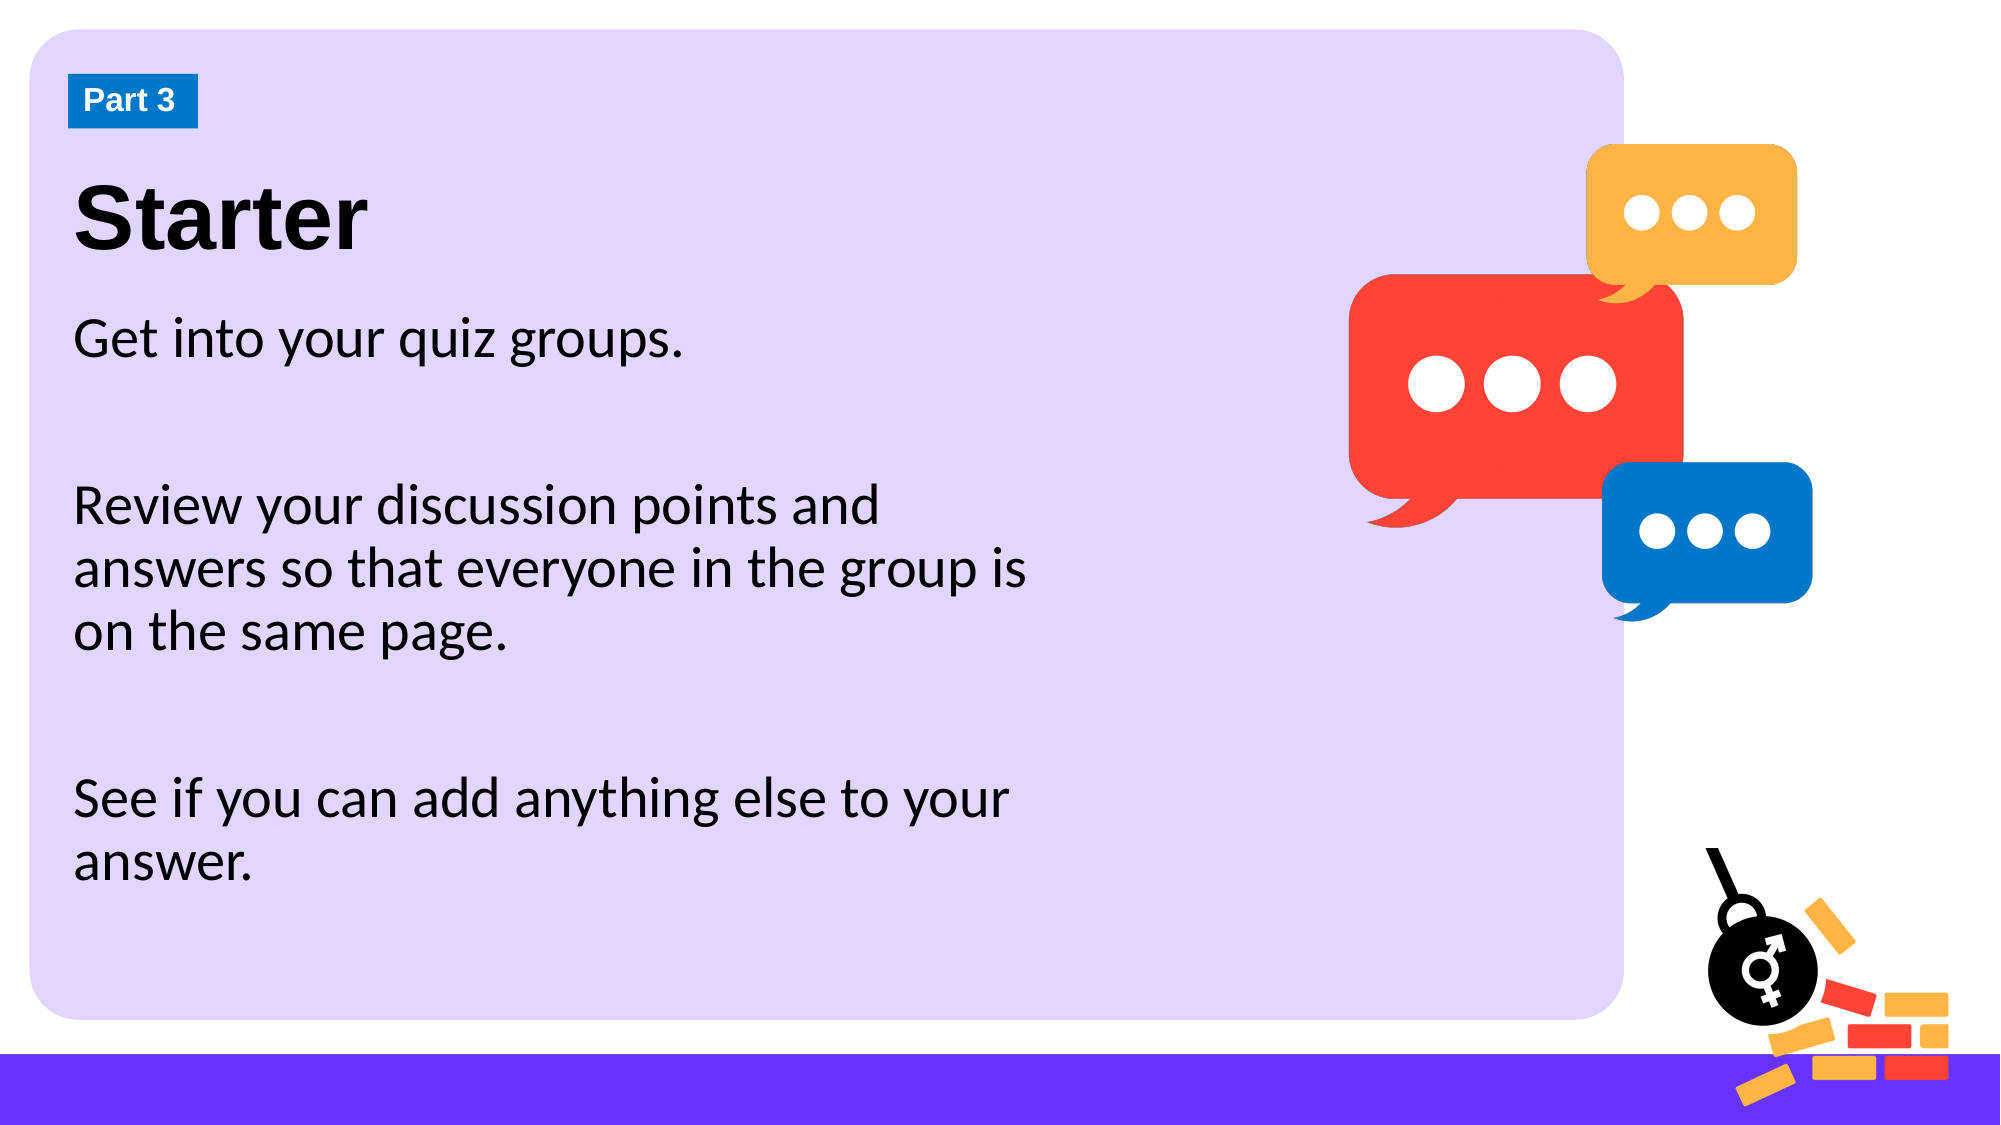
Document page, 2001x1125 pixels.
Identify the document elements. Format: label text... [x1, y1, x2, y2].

picture [0, 0, 2000, 1125]
list Get into your quiz groups. Review your discussion points and answers so that everyone in the group is on the same page. See if you can add anything else to your answer. [59, 299, 1075, 1014]
text_box [28, 28, 1625, 1021]
text_box Starter [59, 59, 1857, 278]
